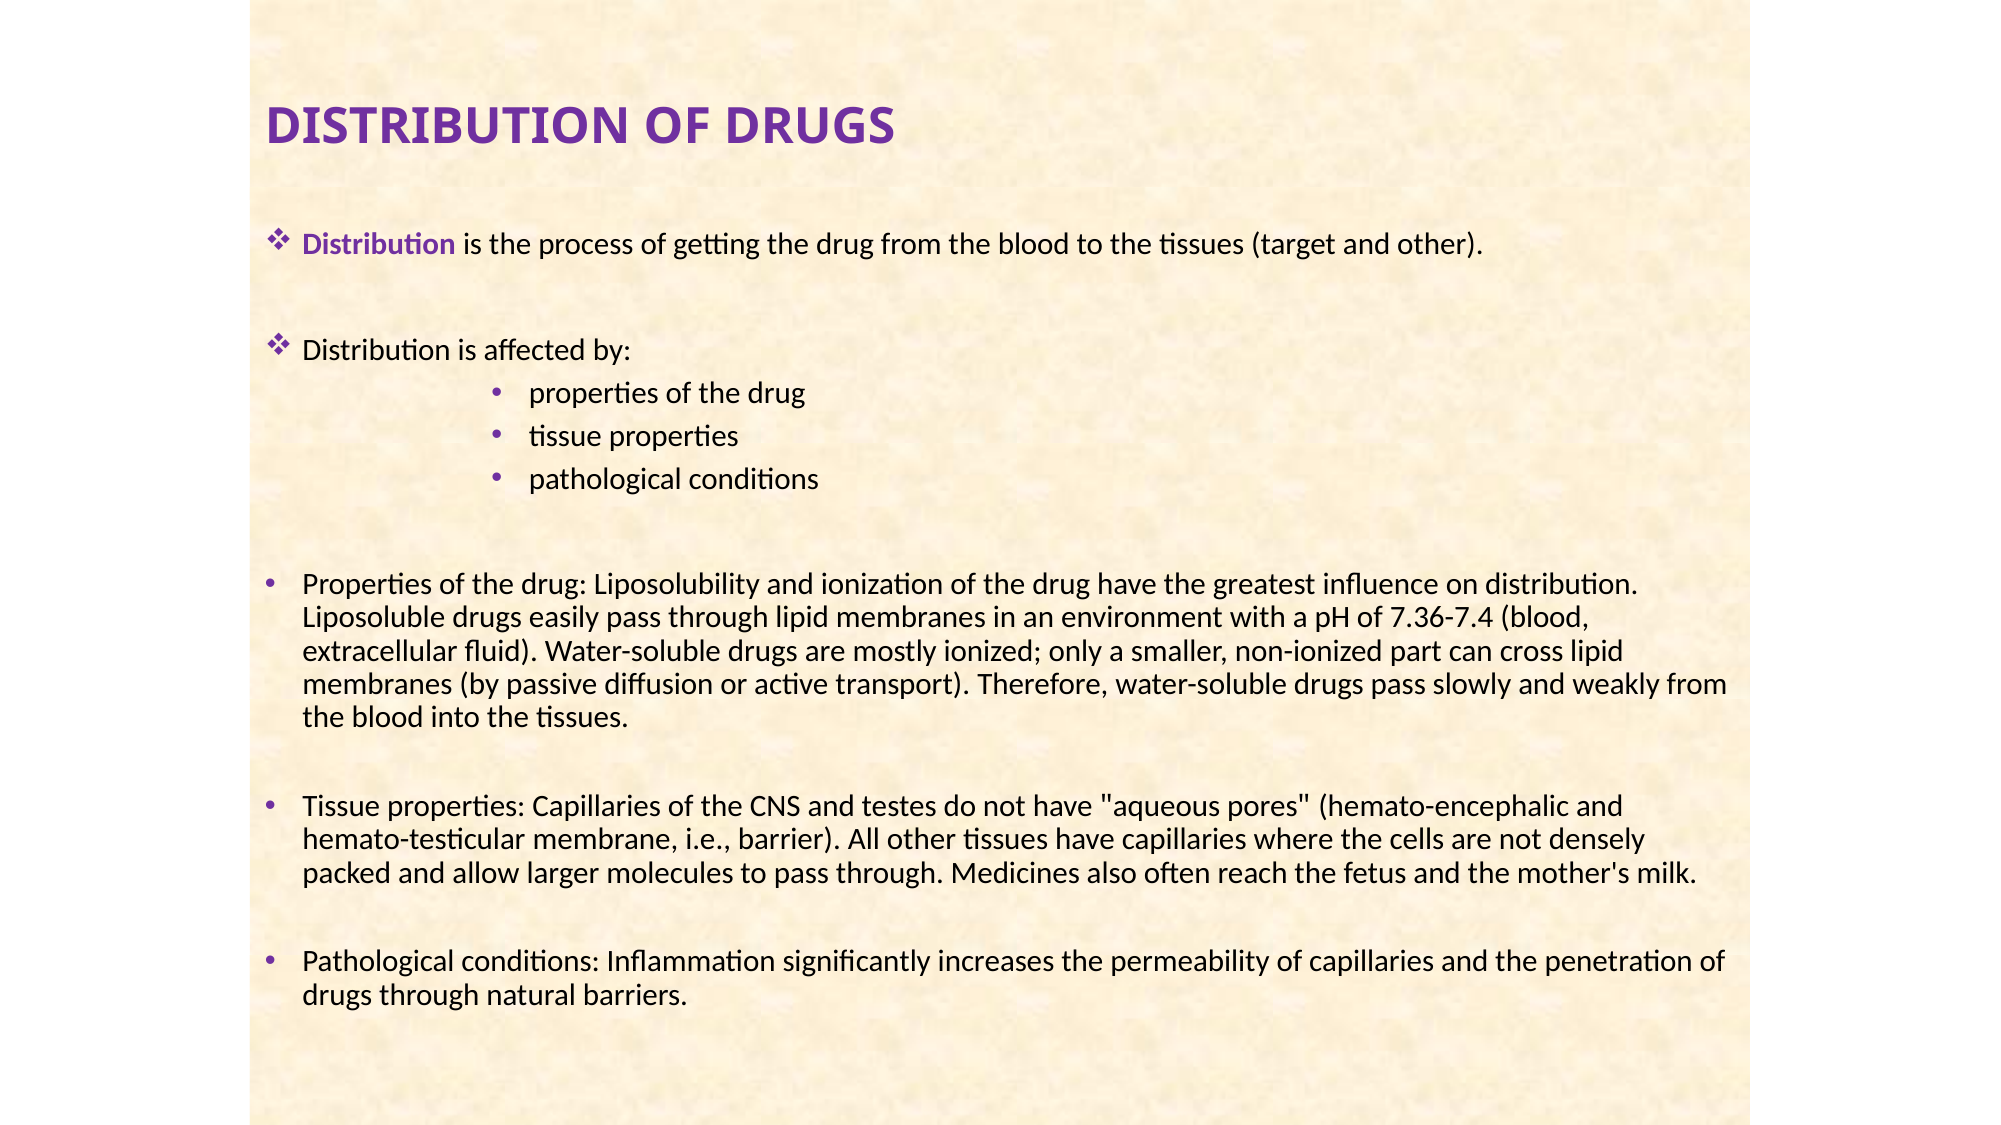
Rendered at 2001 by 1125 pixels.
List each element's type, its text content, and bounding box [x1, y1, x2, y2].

list Distribution is the process of getting the drug from the blood to the tissues (target and other). Distribution is affected by: properties of the drug tissue properties pathological conditions Properties of the drug: Liposolubility and ionization of the drug have the greatest influence on distribution. Liposoluble drugs easily pass through lipid membranes in an environment with a pH of 7.36-7.4 (blood, extracellular fluid). Water-soluble drugs are mostly ionized; only a smaller, non-ionized part can cross lipid membranes (by passive diffusion or active transport). Therefore, water-soluble drugs pass slowly and weakly from the blood into the tissues. Tissue properties: Capillaries of the CNS and testes do not have "aqueous pores" (hemato-encephalic and hemato-testicular membrane, i.e., barrier). All other tissues have capillaries where the cells are not densely packed and allow larger molecules to pass through. Medicines also often reach the fetus and the mother's milk. Pathological conditions: Inflammation significantly increases the permeability of capillaries and the penetration of drugs through natural barriers. [249, 187, 1750, 1125]
title DISTRIBUTION OF DRUGS [249, 0, 1750, 187]
